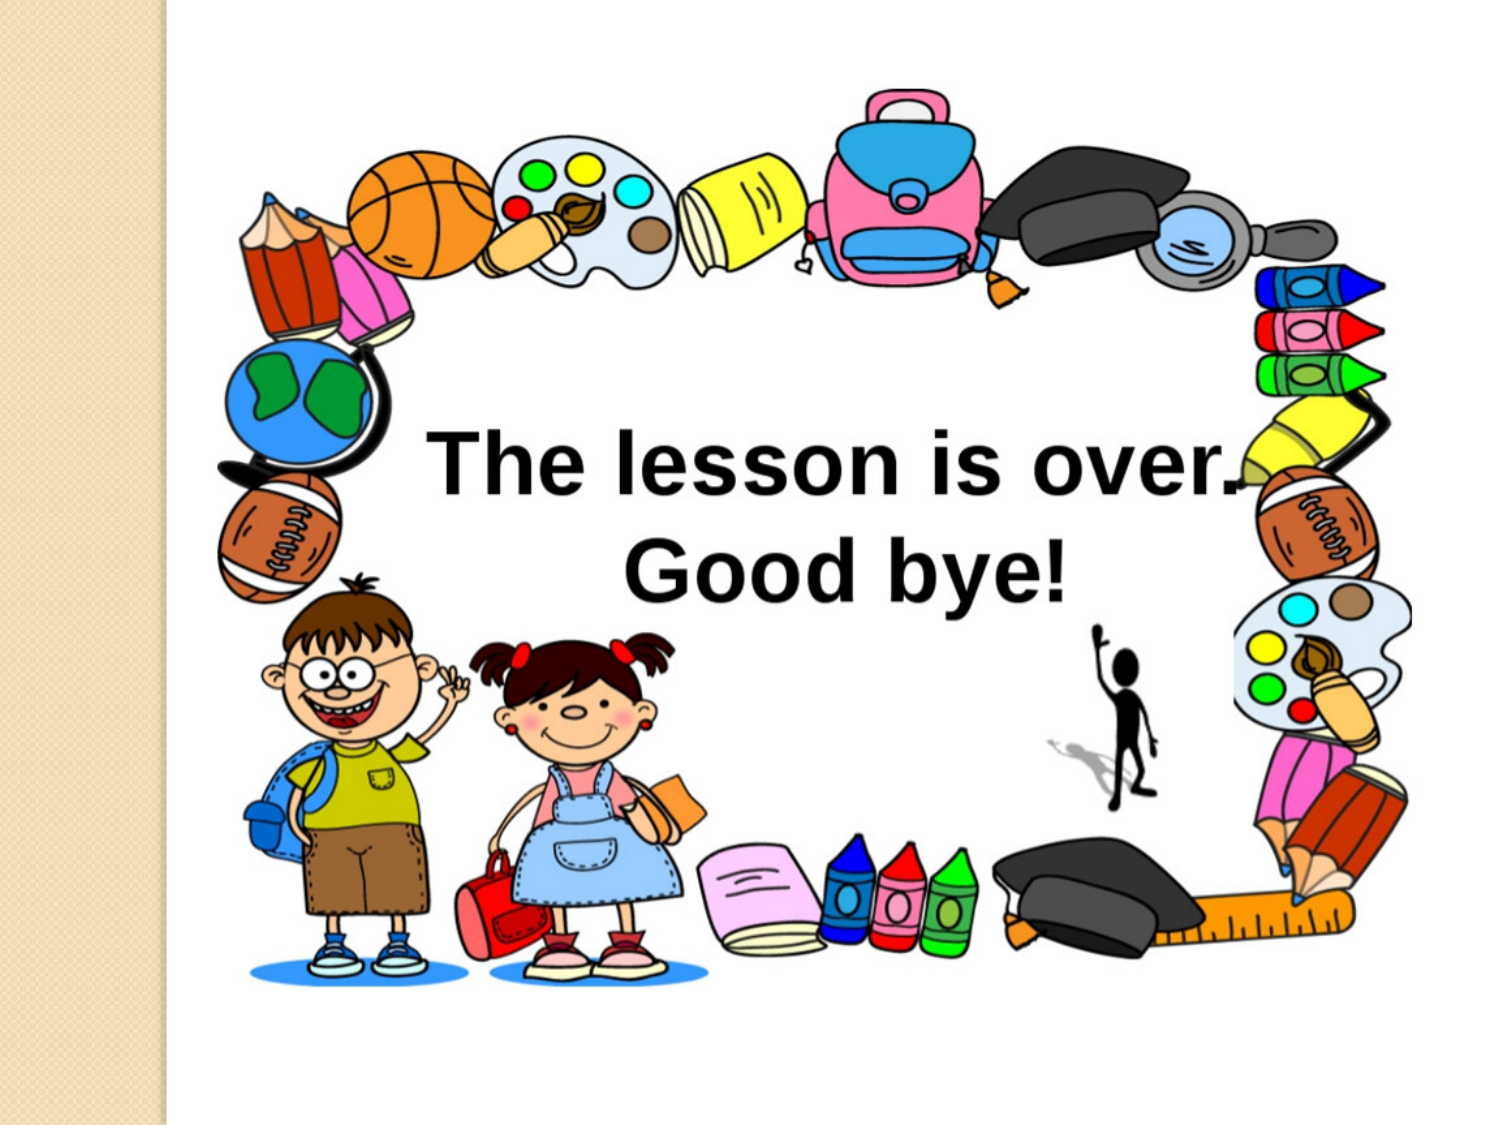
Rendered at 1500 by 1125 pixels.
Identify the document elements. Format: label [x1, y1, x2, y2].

list [0, 0, 1498, 1125]
